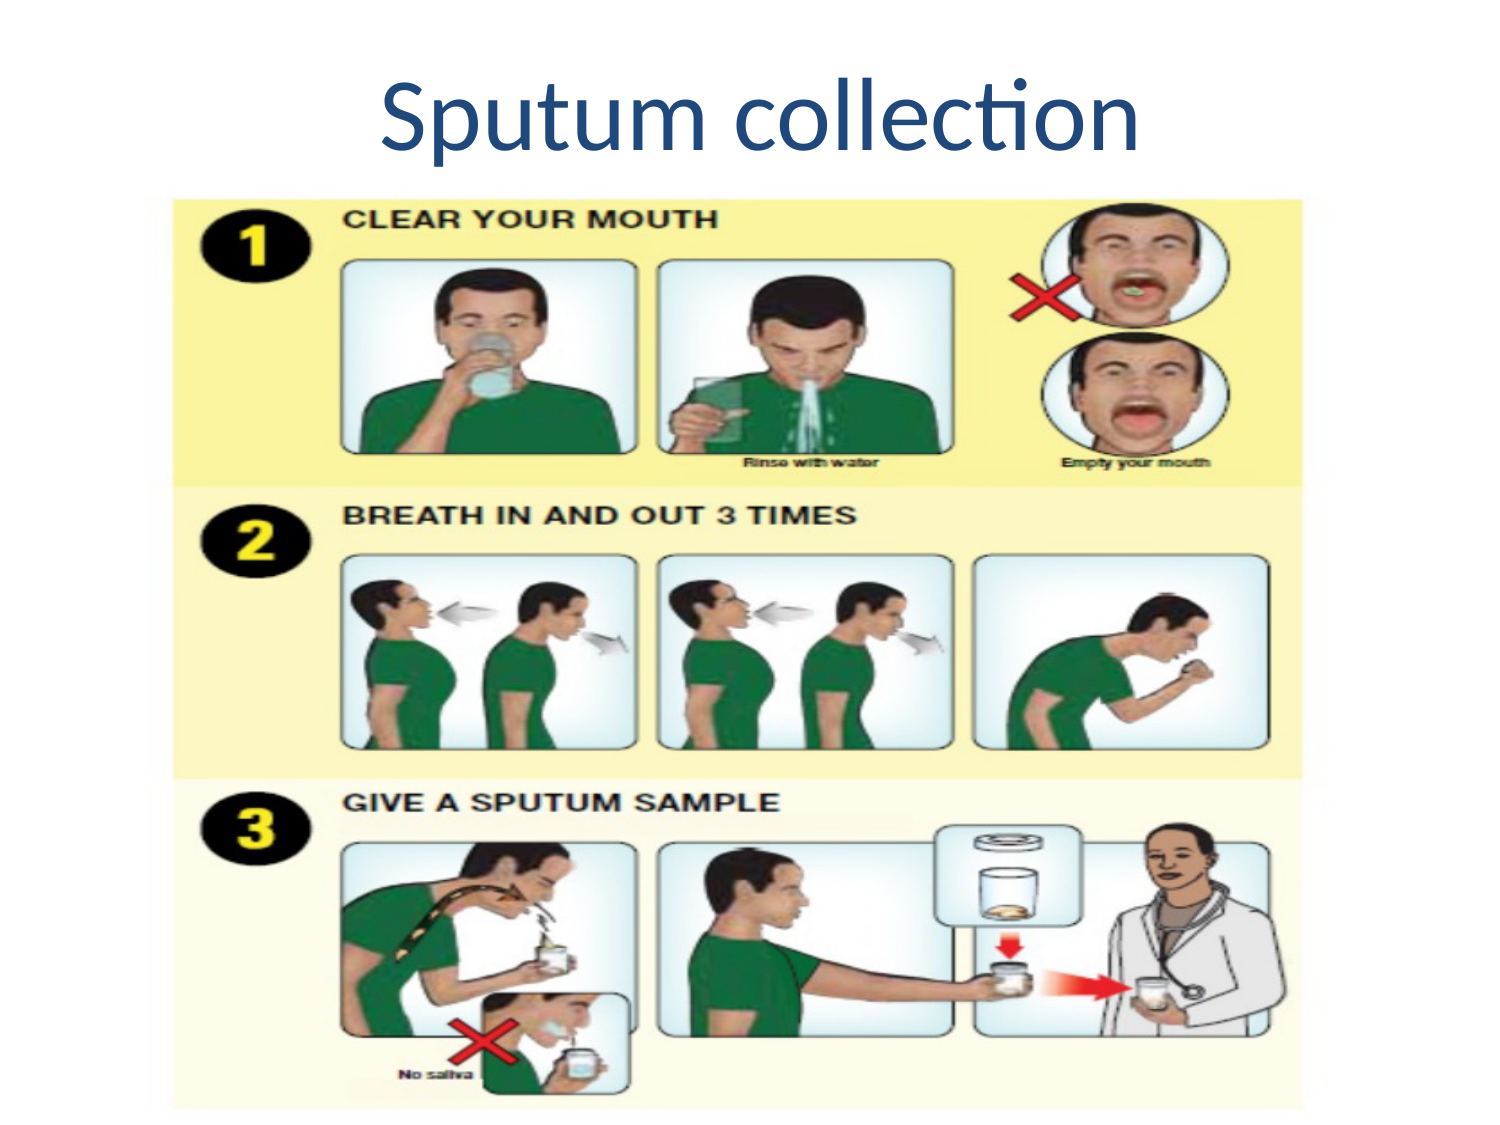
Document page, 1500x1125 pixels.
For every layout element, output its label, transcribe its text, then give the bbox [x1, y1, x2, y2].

picture [123, 160, 1365, 1118]
text_box Sputum collection [99, 0, 1450, 172]
